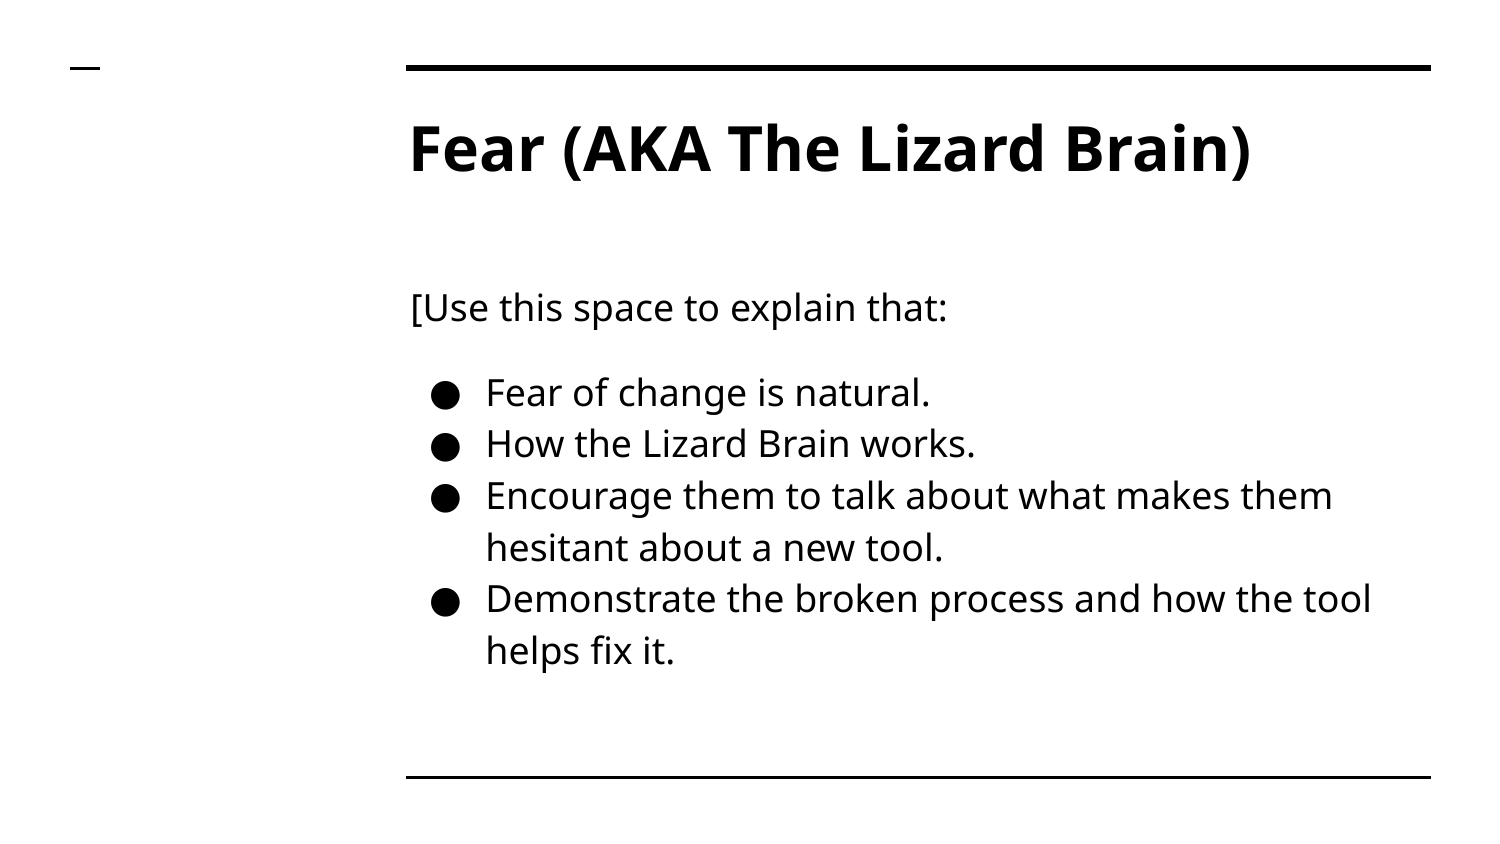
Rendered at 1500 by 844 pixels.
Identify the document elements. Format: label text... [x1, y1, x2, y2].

list [Use this space to explain that: Fear of change is natural. How the Lizard Brain works. Encourage them to talk about what makes them hesitant about a new tool. Demonstrate the broken process and how the tool helps fix it. [395, 261, 1433, 755]
title Fear (AKA The Lizard Brain) [393, 94, 1431, 199]
